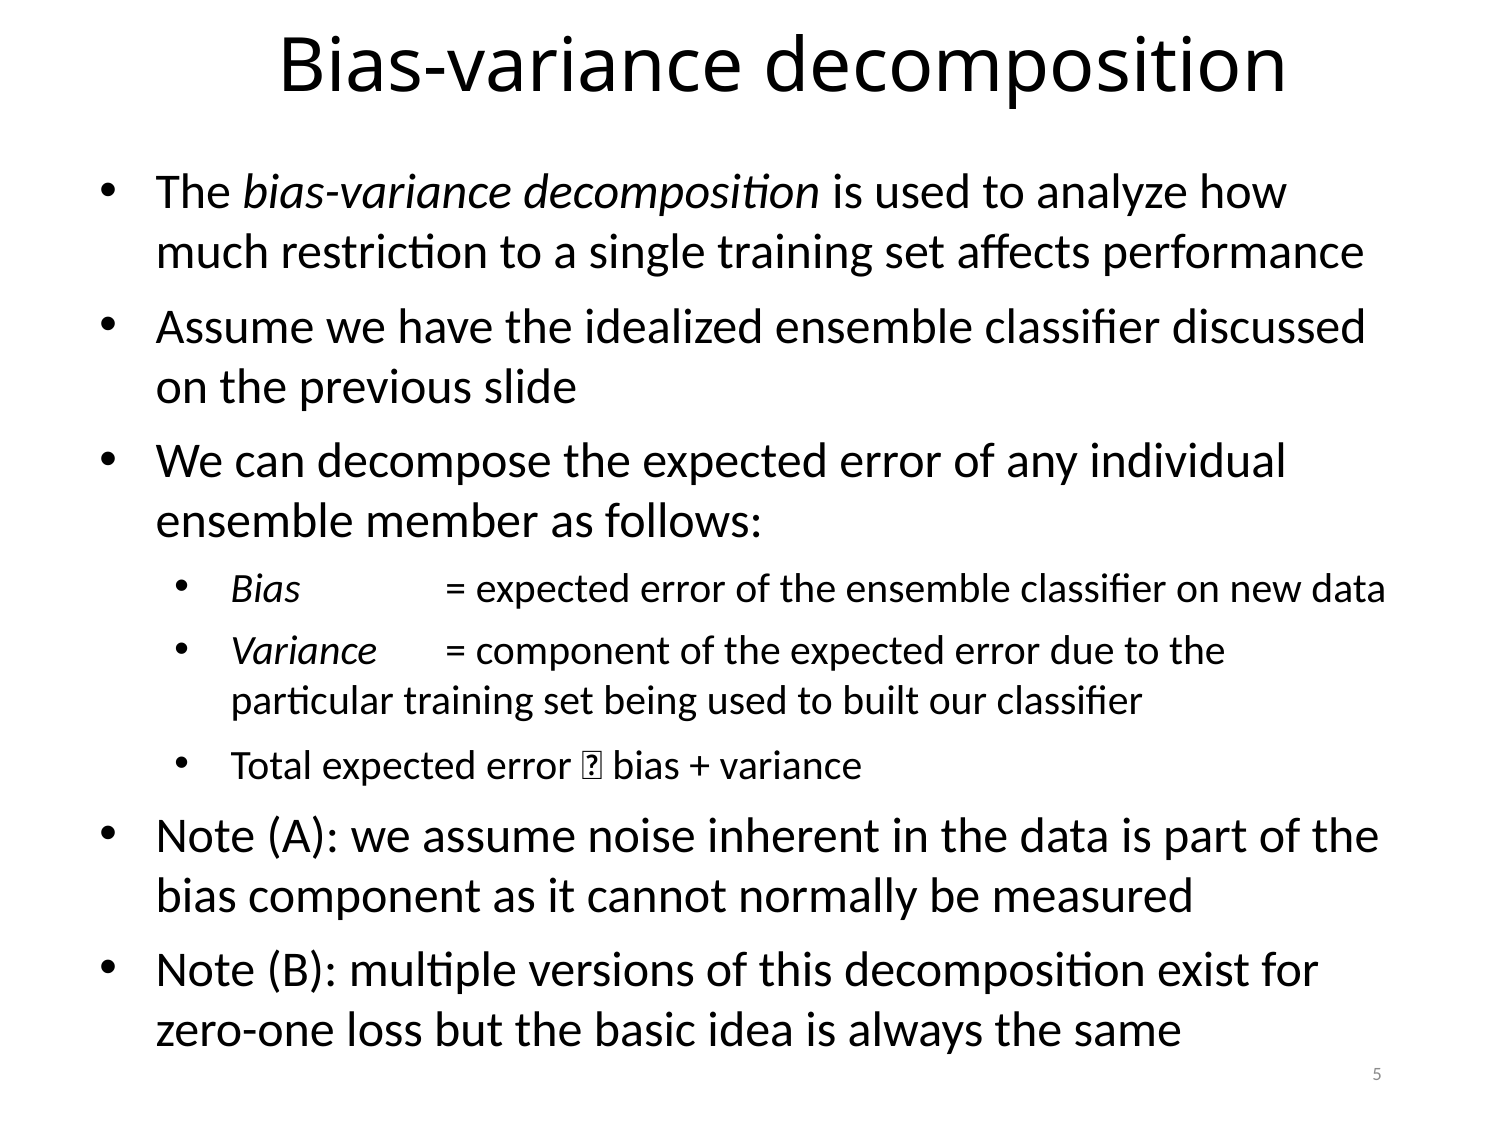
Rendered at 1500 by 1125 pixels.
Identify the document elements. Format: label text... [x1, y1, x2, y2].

slide_number 5 [1059, 1042, 1397, 1103]
title Bias-variance decomposition [262, 0, 1500, 148]
text_box The bias-variance decomposition is used to analyze how much restriction to a single training set affects performance Assume we have the idealized ensemble classifier discussed on the previous slide We can decompose the expected error of any individual ensemble member as follows: Bias = expected error of the ensemble classifier on new data Variance = component of the expected error due to the particular training set being used to built our classifier Total expected error  bias + variance Note (A): we assume noise inherent in the data is part of the bias component as it cannot normally be measured Note (B): multiple versions of this decomposition exist for zero-one loss but the basic idea is always the same [84, 151, 1408, 1064]
